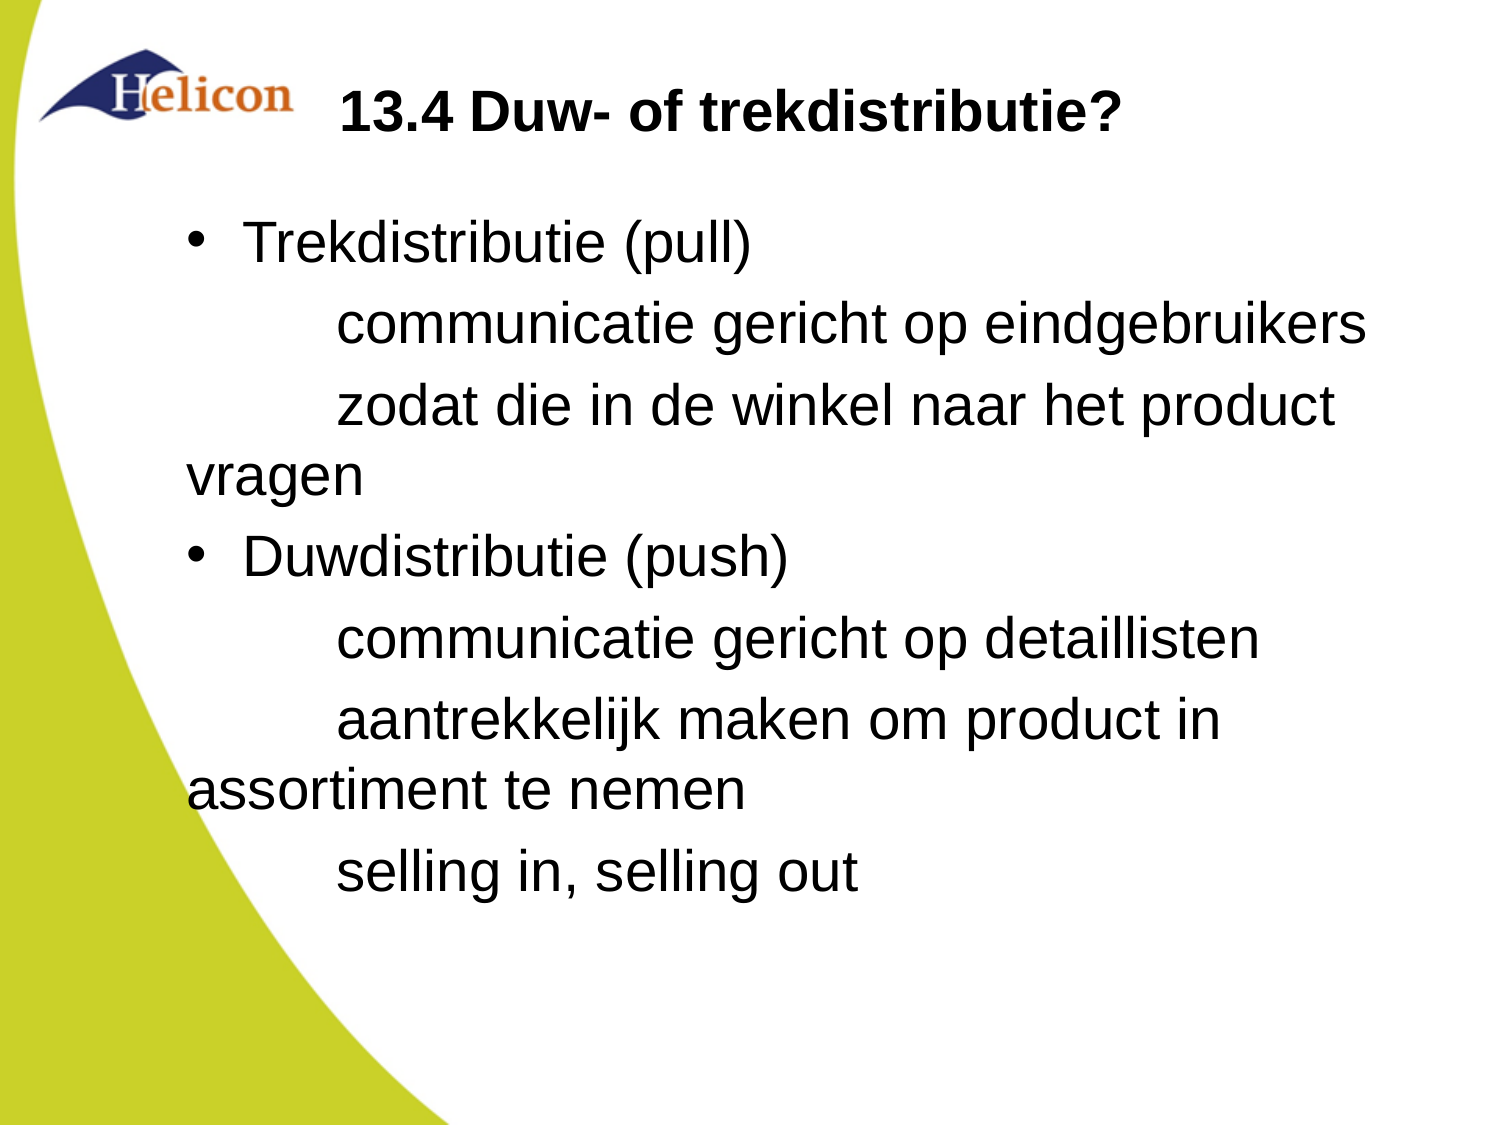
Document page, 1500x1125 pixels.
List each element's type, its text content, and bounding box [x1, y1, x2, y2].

picture [0, 0, 1500, 1125]
list Trekdistributie (pull) communicatie gericht op eindgebruikers zodat die in de winkel naar het product vragen Duwdistributie (push) communicatie gericht op detaillisten aantrekkelijk maken om product in assortiment te nemen selling in, selling out [171, 196, 1425, 1005]
title 13.4 Duw- of trekdistributie? [324, 54, 1415, 161]
